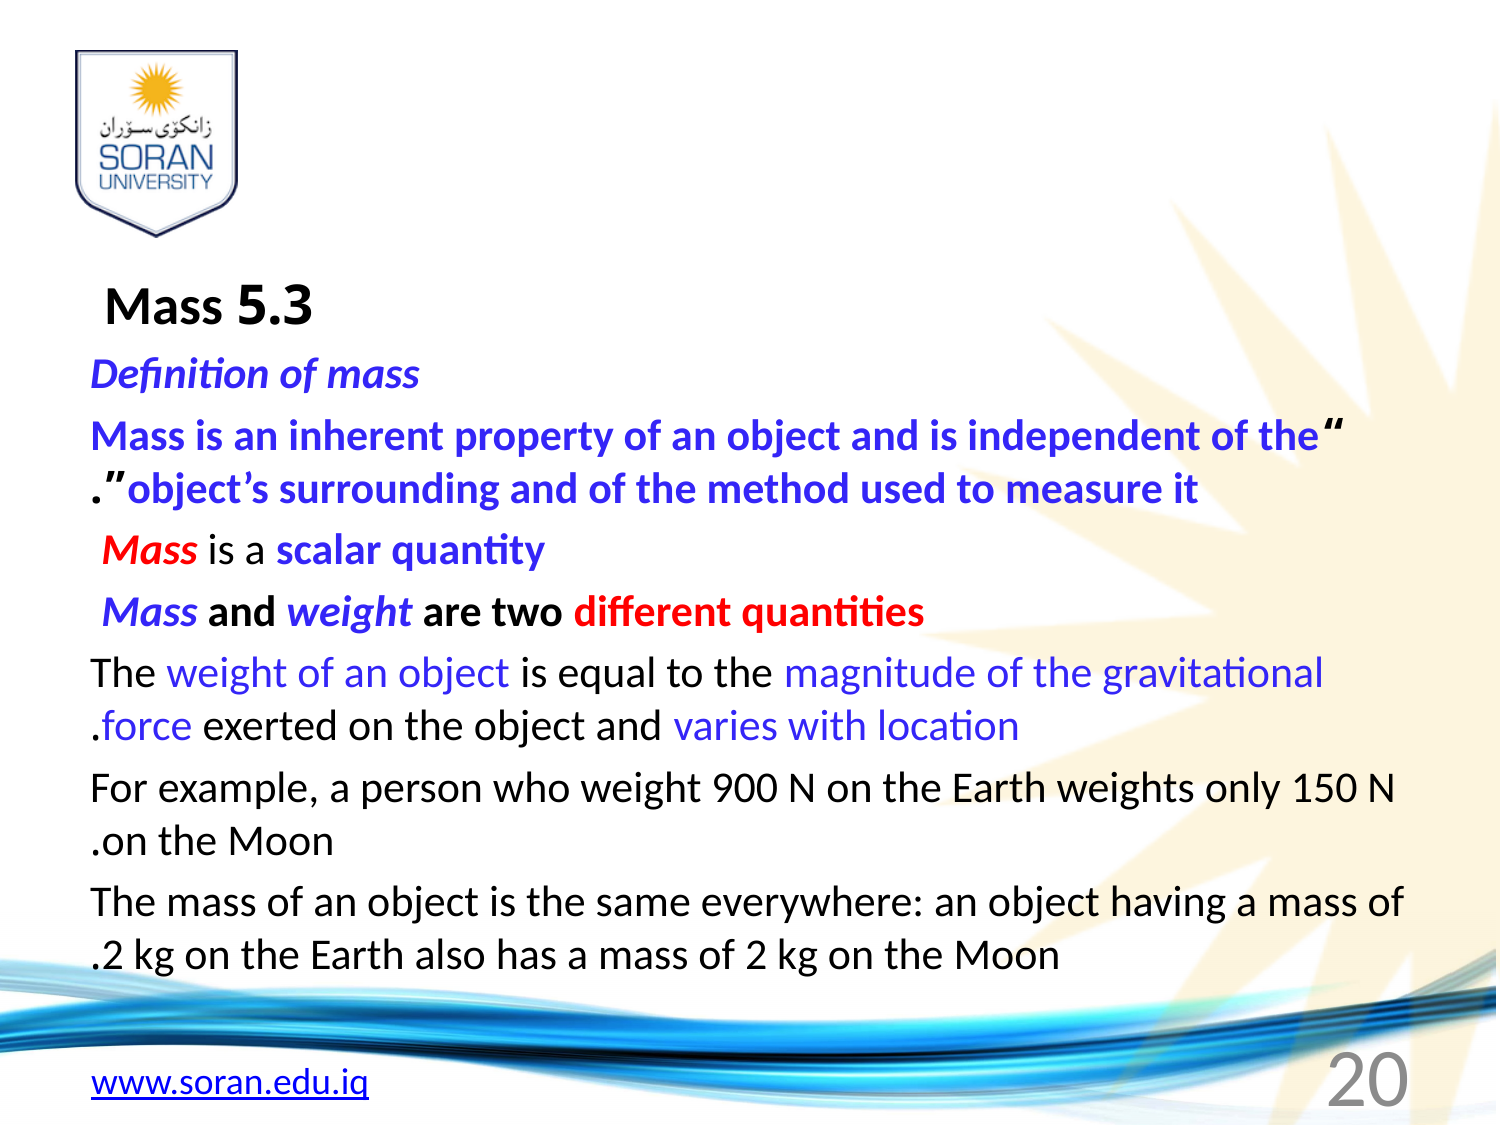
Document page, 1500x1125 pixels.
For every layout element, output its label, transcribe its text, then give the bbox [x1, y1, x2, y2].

picture [75, 50, 238, 238]
picture [0, 99, 1500, 1125]
slide_number 20 [1074, 1042, 1425, 1103]
list 5.3 Mass Definition of mass “Mass is an inherent property of an object and is independent of the object’s surrounding and of the method used to measure it”. Mass is a scalar quantity Mass and weight are two different quantities The weight of an object is equal to the magnitude of the gravitational force exerted on the object and varies with location. For example, a person who weight 900 N on the Earth weights only 150 N on the Moon. The mass of an object is the same everywhere: an object having a mass of 2 kg on the Earth also has a mass of 2 kg on the Moon. [75, 262, 1425, 1005]
